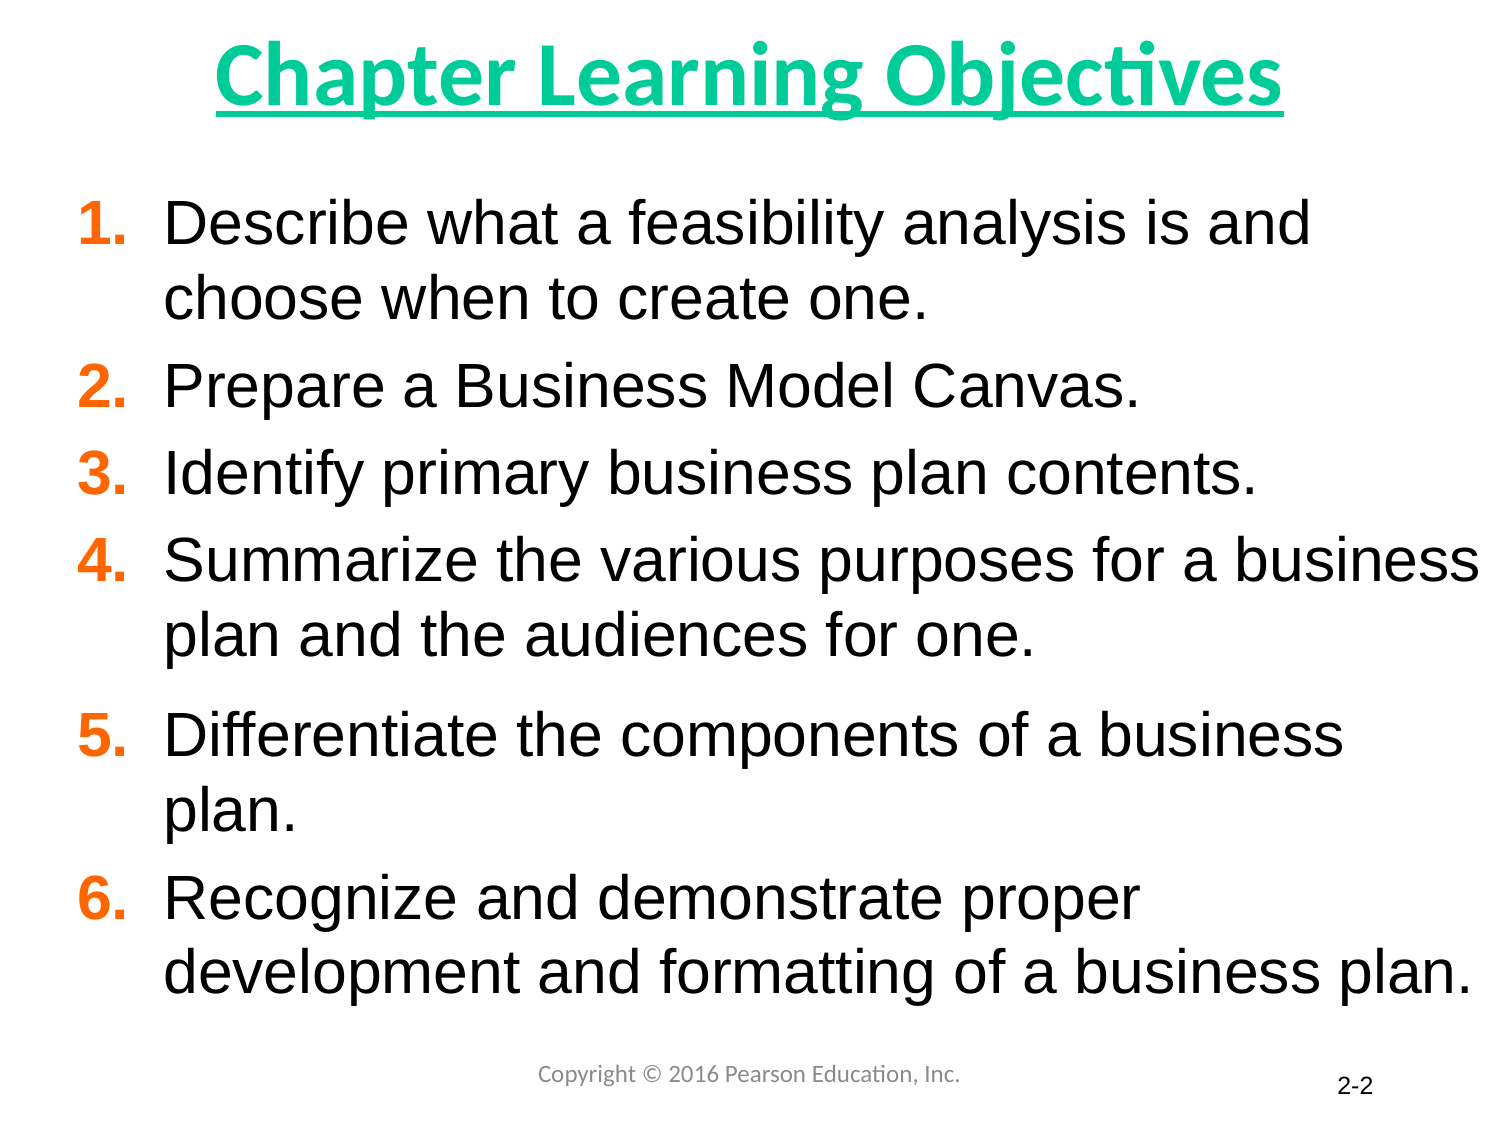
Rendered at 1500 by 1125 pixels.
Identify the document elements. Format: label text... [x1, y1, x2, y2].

title Chapter Learning Objectives [75, 0, 1425, 163]
footer Copyright © 2016 Pearson Education, Inc. [512, 1042, 988, 1103]
text_box 1. Describe what a feasibility analysis is and choose when to create one. 2. Prepare a Business Model Canvas. 3. Identify primary business plan contents. 4. Summarize the various purposes for a business plan and the audiences for one. 5. Differentiate the components of a business plan. 6. Recognize and demonstrate proper development and formatting of a business plan. [62, 174, 1500, 1014]
